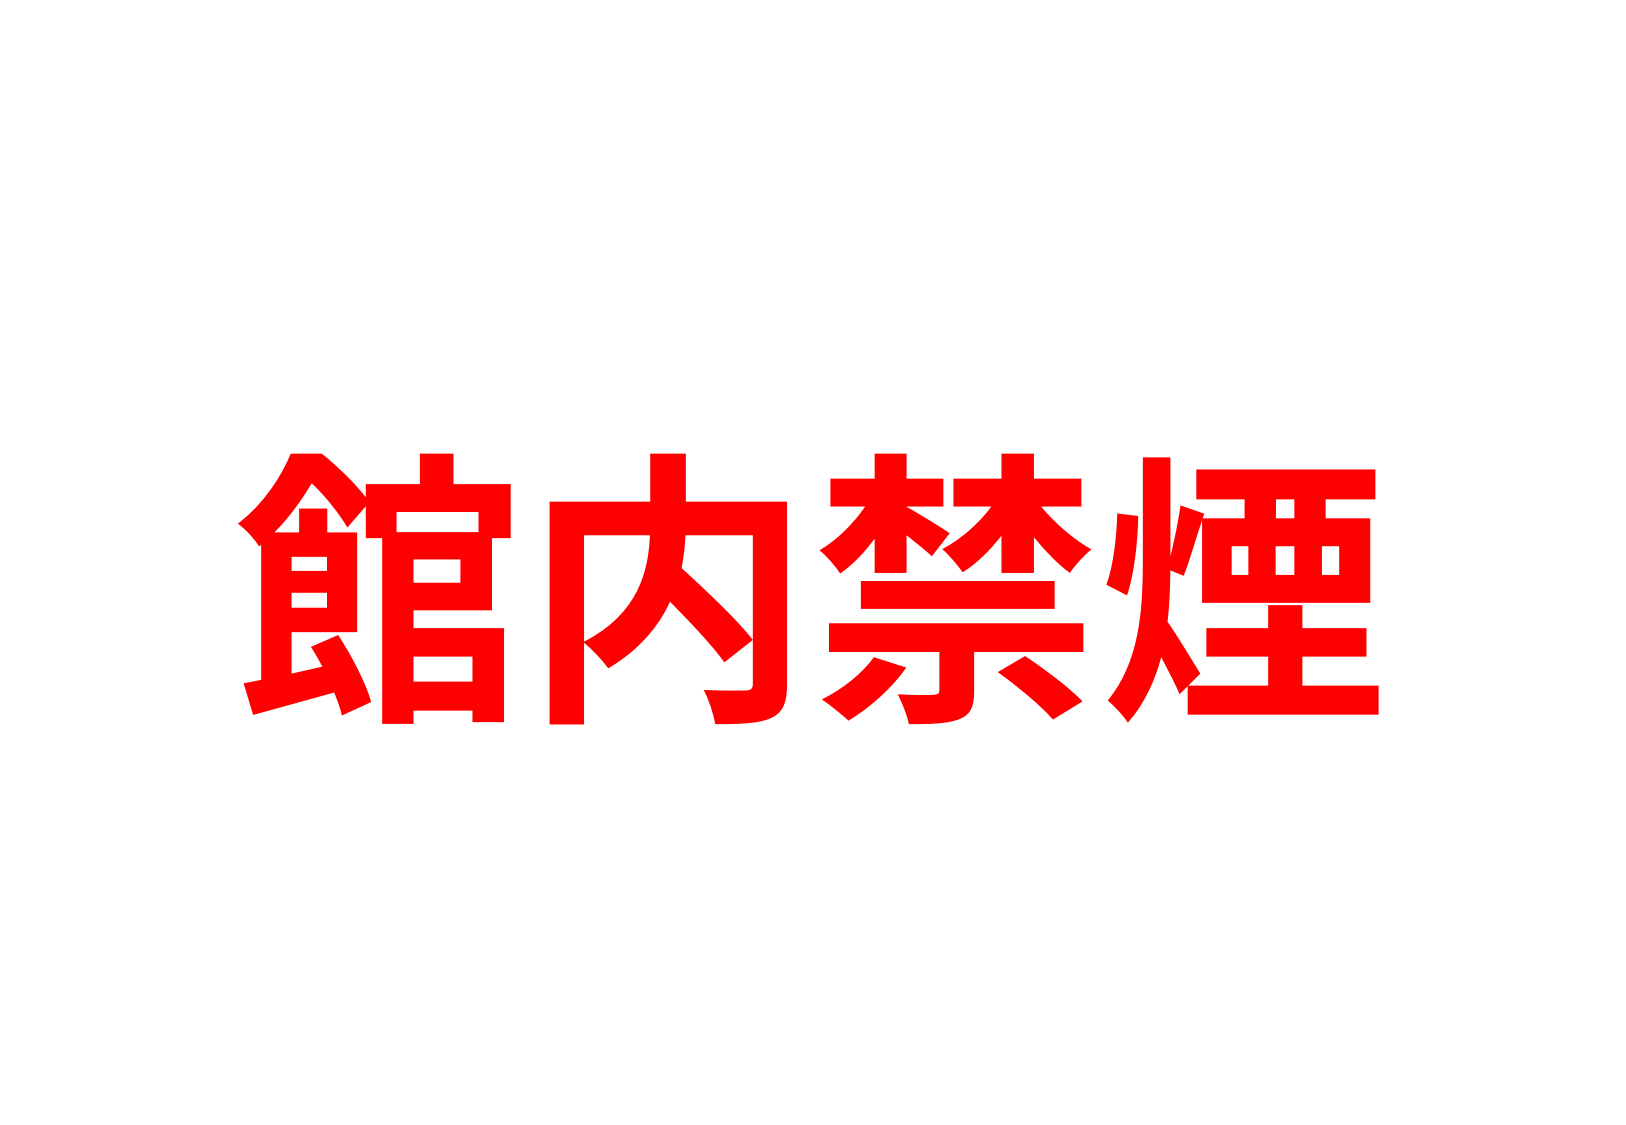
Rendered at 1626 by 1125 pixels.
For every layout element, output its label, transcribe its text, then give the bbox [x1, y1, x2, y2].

text_box 館内禁煙 [0, 403, 1625, 764]
